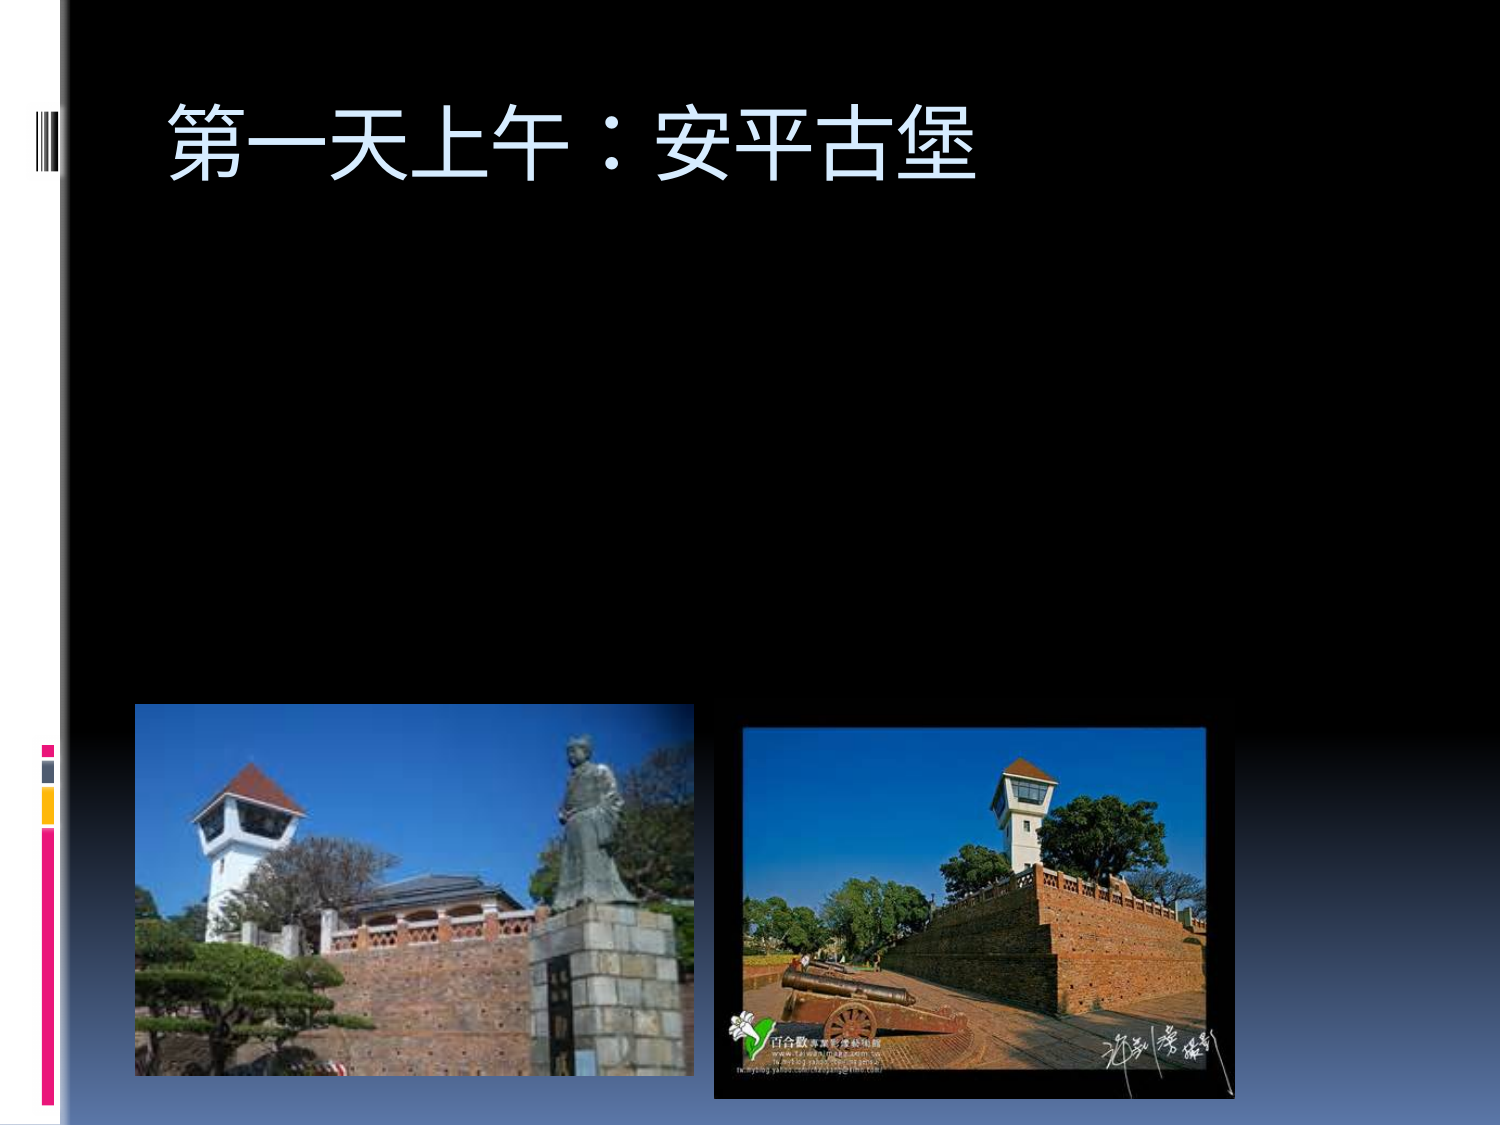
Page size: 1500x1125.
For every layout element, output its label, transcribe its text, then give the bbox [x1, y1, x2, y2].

title 第一天上午：安平古堡 [150, 83, 1425, 234]
picture [714, 698, 1235, 1099]
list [135, 703, 694, 1077]
